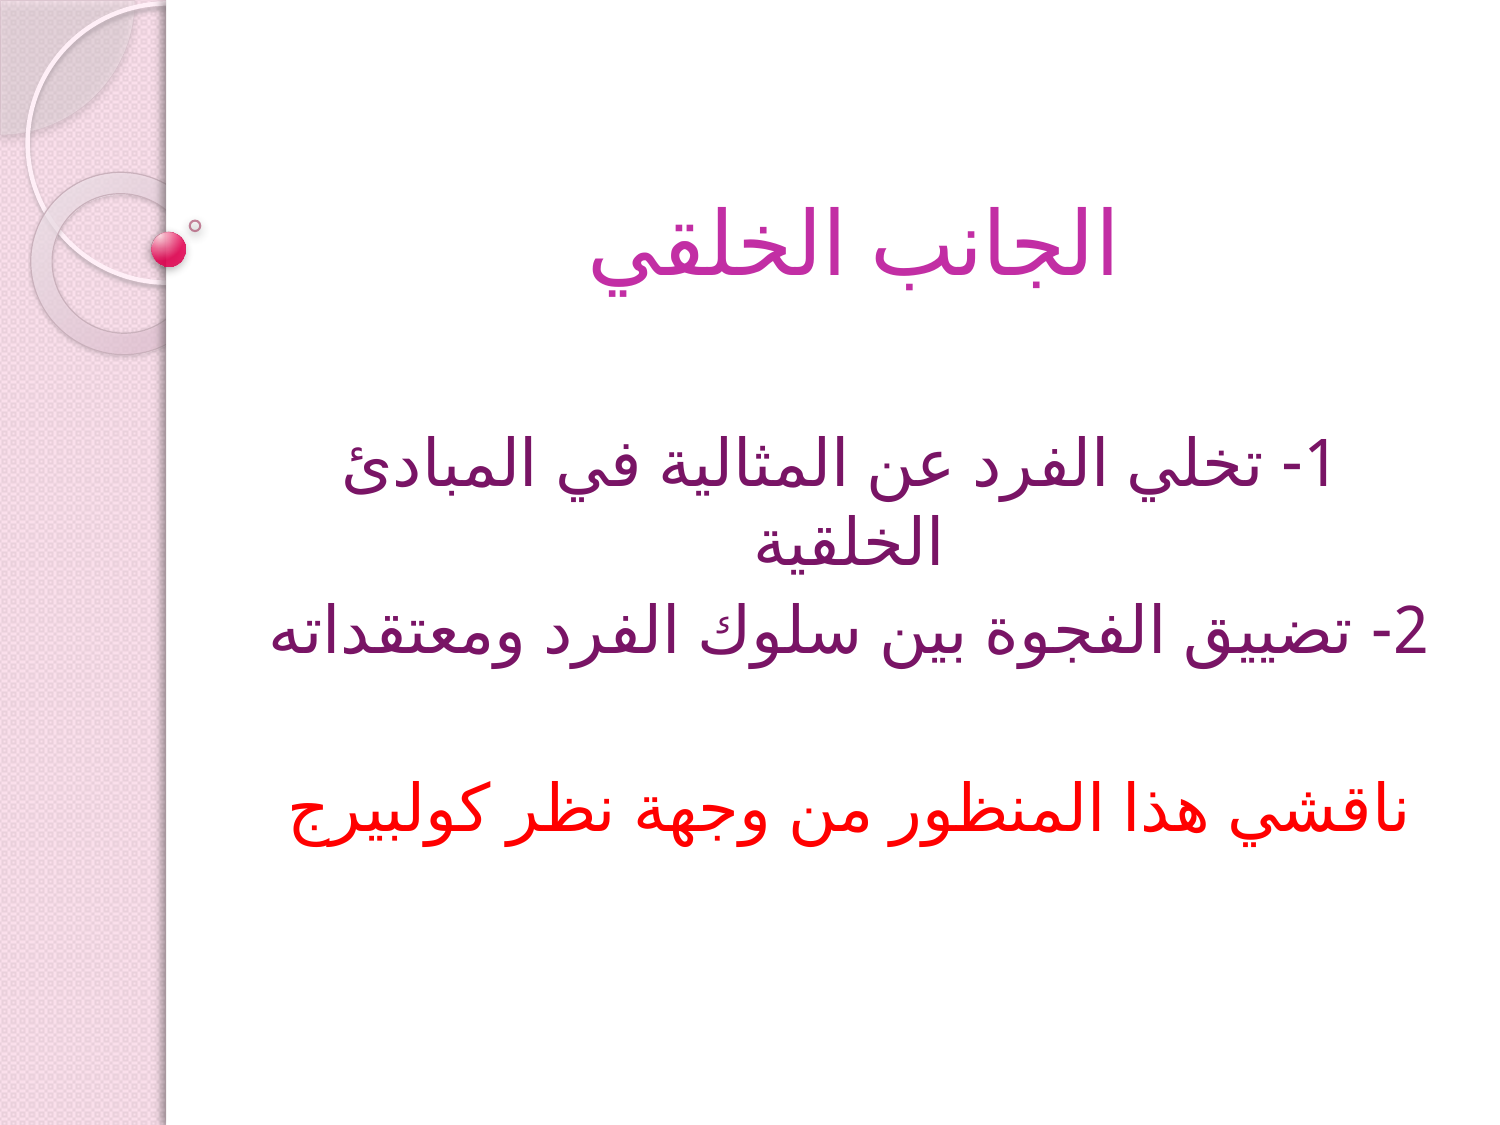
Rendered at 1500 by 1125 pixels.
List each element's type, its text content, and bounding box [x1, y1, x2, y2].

subtitle 1- تخلي الفرد عن المثالية في المبادئ الخلقية 2- تضييق الفجوة بين سلوك الفرد ومعتقداته ناقشي هذا المنظور من وجهة نظر كولبيرج [234, 420, 1450, 894]
title الجانب الخلقي [234, 59, 1450, 301]
